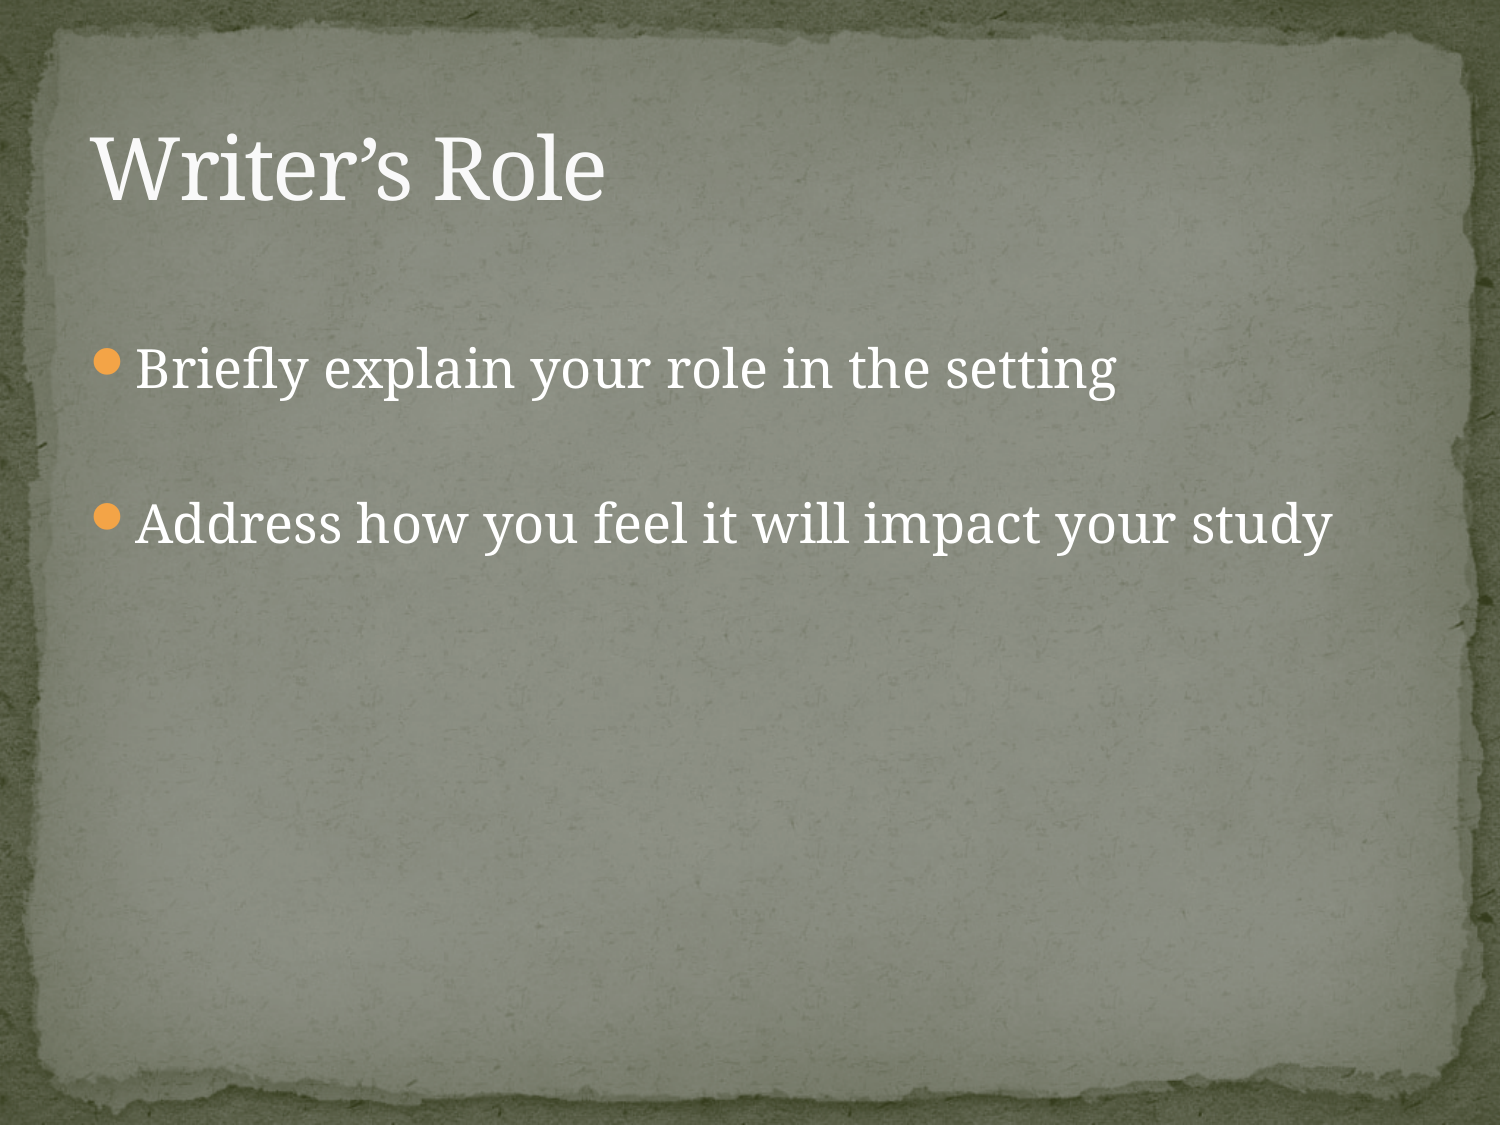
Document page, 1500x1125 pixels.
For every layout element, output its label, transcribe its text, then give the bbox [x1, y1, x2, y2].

list Briefly explain your role in the setting Address how you feel it will impact your study [75, 249, 1425, 1000]
title Writer’s Role [74, 24, 1425, 225]
